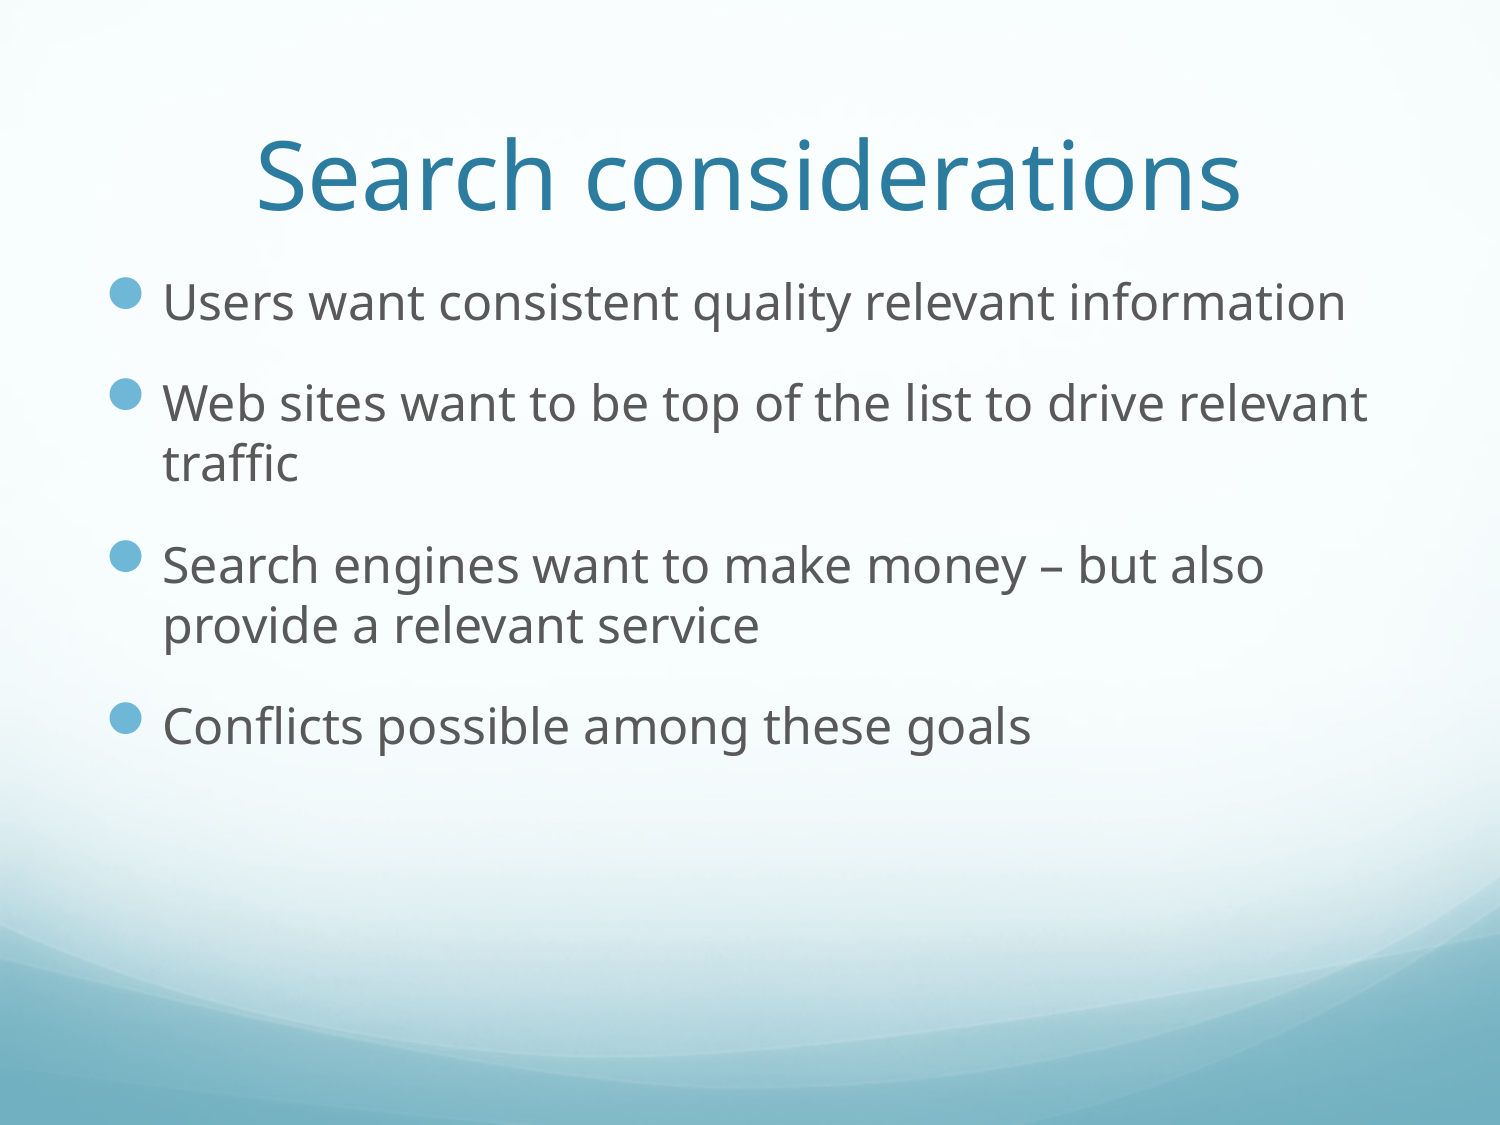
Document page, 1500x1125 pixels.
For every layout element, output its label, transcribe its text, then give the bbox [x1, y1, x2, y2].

list Users want consistent quality relevant information Web sites want to be top of the list to drive relevant traffic Search engines want to make money – but also provide a relevant service Conflicts possible among these goals [90, 262, 1410, 975]
title Search considerations [90, 17, 1410, 237]
